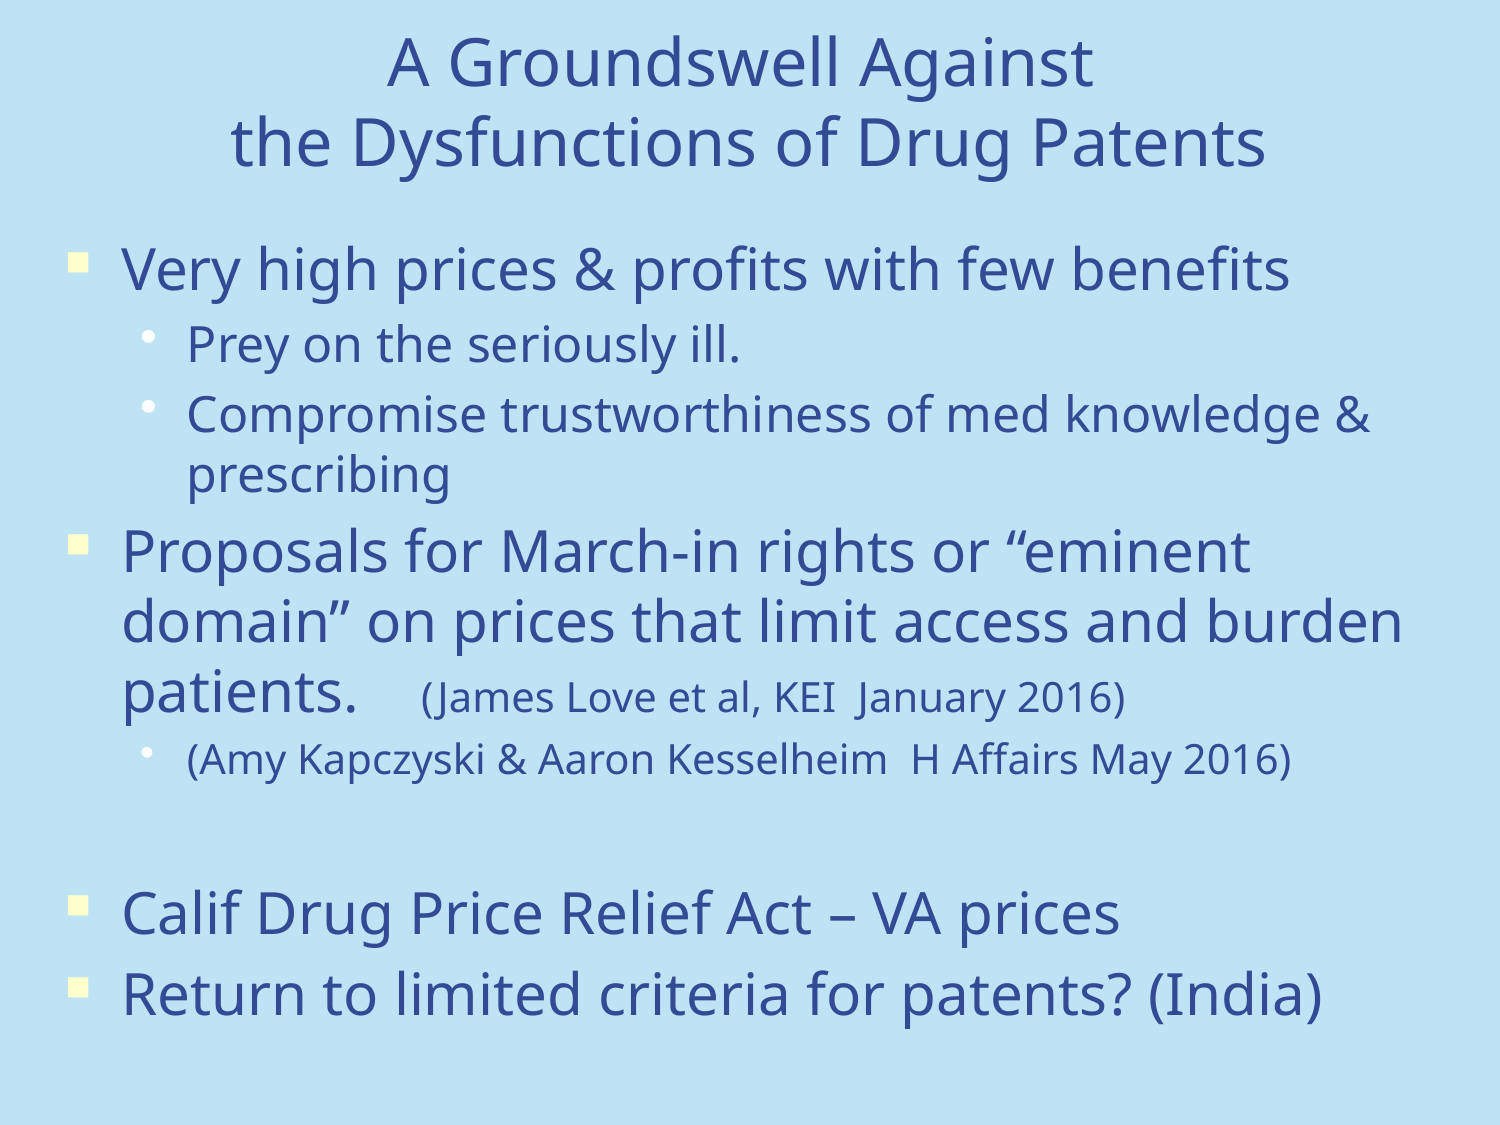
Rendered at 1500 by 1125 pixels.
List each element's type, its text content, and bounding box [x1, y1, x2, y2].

list Very high prices & profits with few benefits Prey on the seriously ill. Compromise trustworthiness of med knowledge & prescribing Proposals for March-in rights or “eminent domain” on prices that limit access and burden patients. (James Love et al, KEI January 2016) (Amy Kapczyski & Aaron Kesselheim H Affairs May 2016) Calif Drug Price Relief Act – VA prices Return to limited criteria for patents? (India) [50, 224, 1475, 1088]
title A Groundswell Against the Dysfunctions of Drug Patents [75, 24, 1425, 175]
